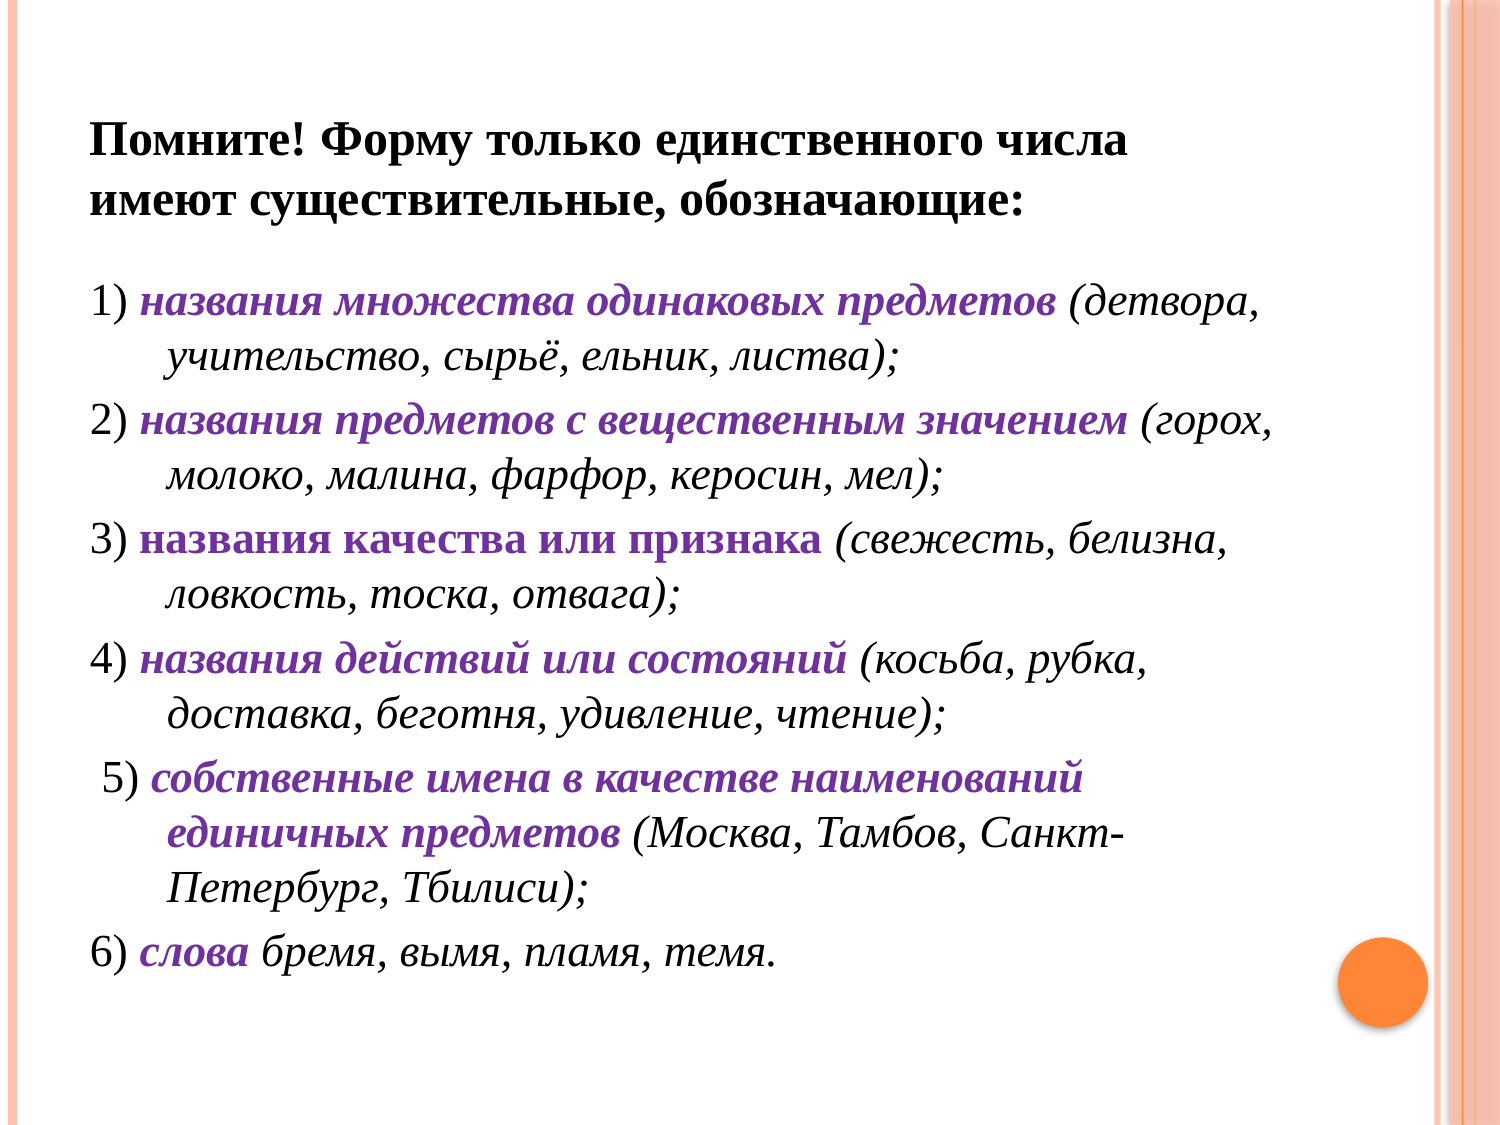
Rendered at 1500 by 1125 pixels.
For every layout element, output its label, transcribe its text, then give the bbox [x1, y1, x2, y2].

title Помните! Форму только единственного числа имеют существительные, обозначающие: [75, 45, 1300, 233]
list 1) названия множества одинаковых предметов (детвора, учитель­ство, сырьё, ельник, листва); 2) названия предметов с вещественным значением (горох, молоко, малина, фарфор, керосин, мел); 3) названия качества или признака (све­жесть, белизна, ловкость, тоска, отвага); 4) названия действий или состояний (косьба, рубка, доставка, бегот­ня, удивление, чтение); 5) собственные имена в качестве наименований единичных предметов (Москва, Тамбов, Санкт-Петербург, Тбилиси); 6) слова бремя, вымя, пламя, темя. [75, 262, 1300, 1062]
